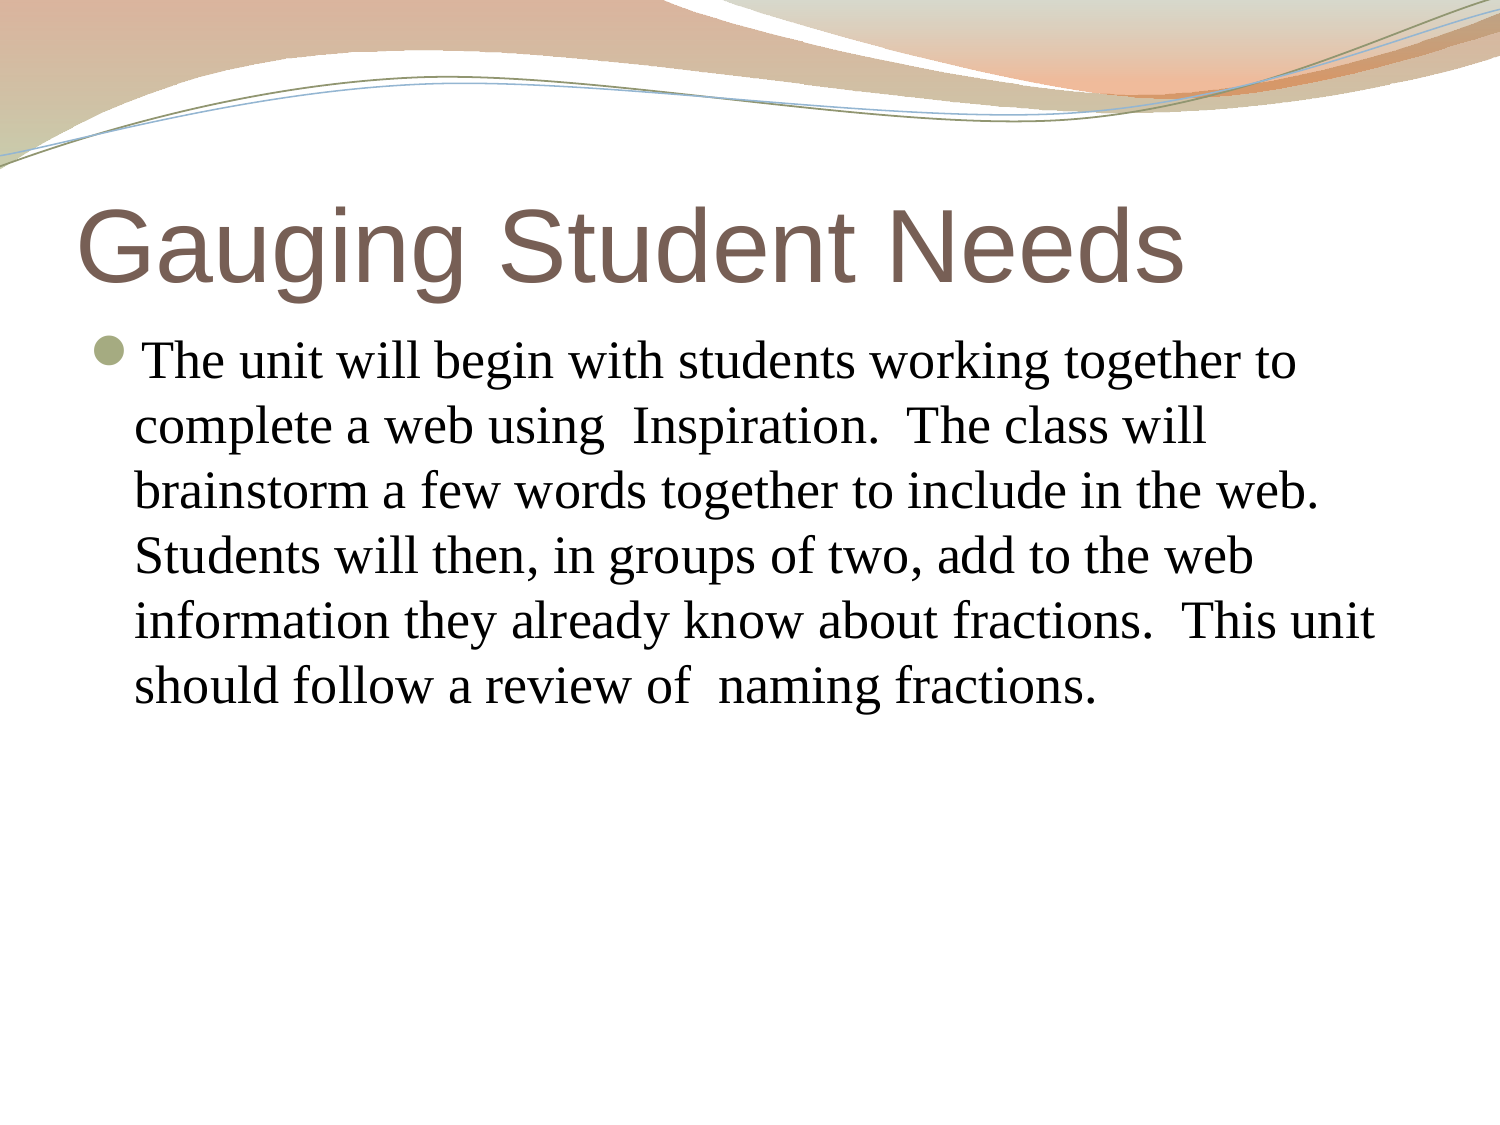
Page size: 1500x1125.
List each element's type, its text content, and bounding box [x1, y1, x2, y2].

title Gauging Student Needs [75, 115, 1425, 303]
list The unit will begin with students working together to complete a web using Inspiration. The class will brainstorm a few words together to include in the web. Students will then, in groups of two, add to the web information they already know about fractions. This unit should follow a review of naming fractions. [75, 317, 1425, 1038]
